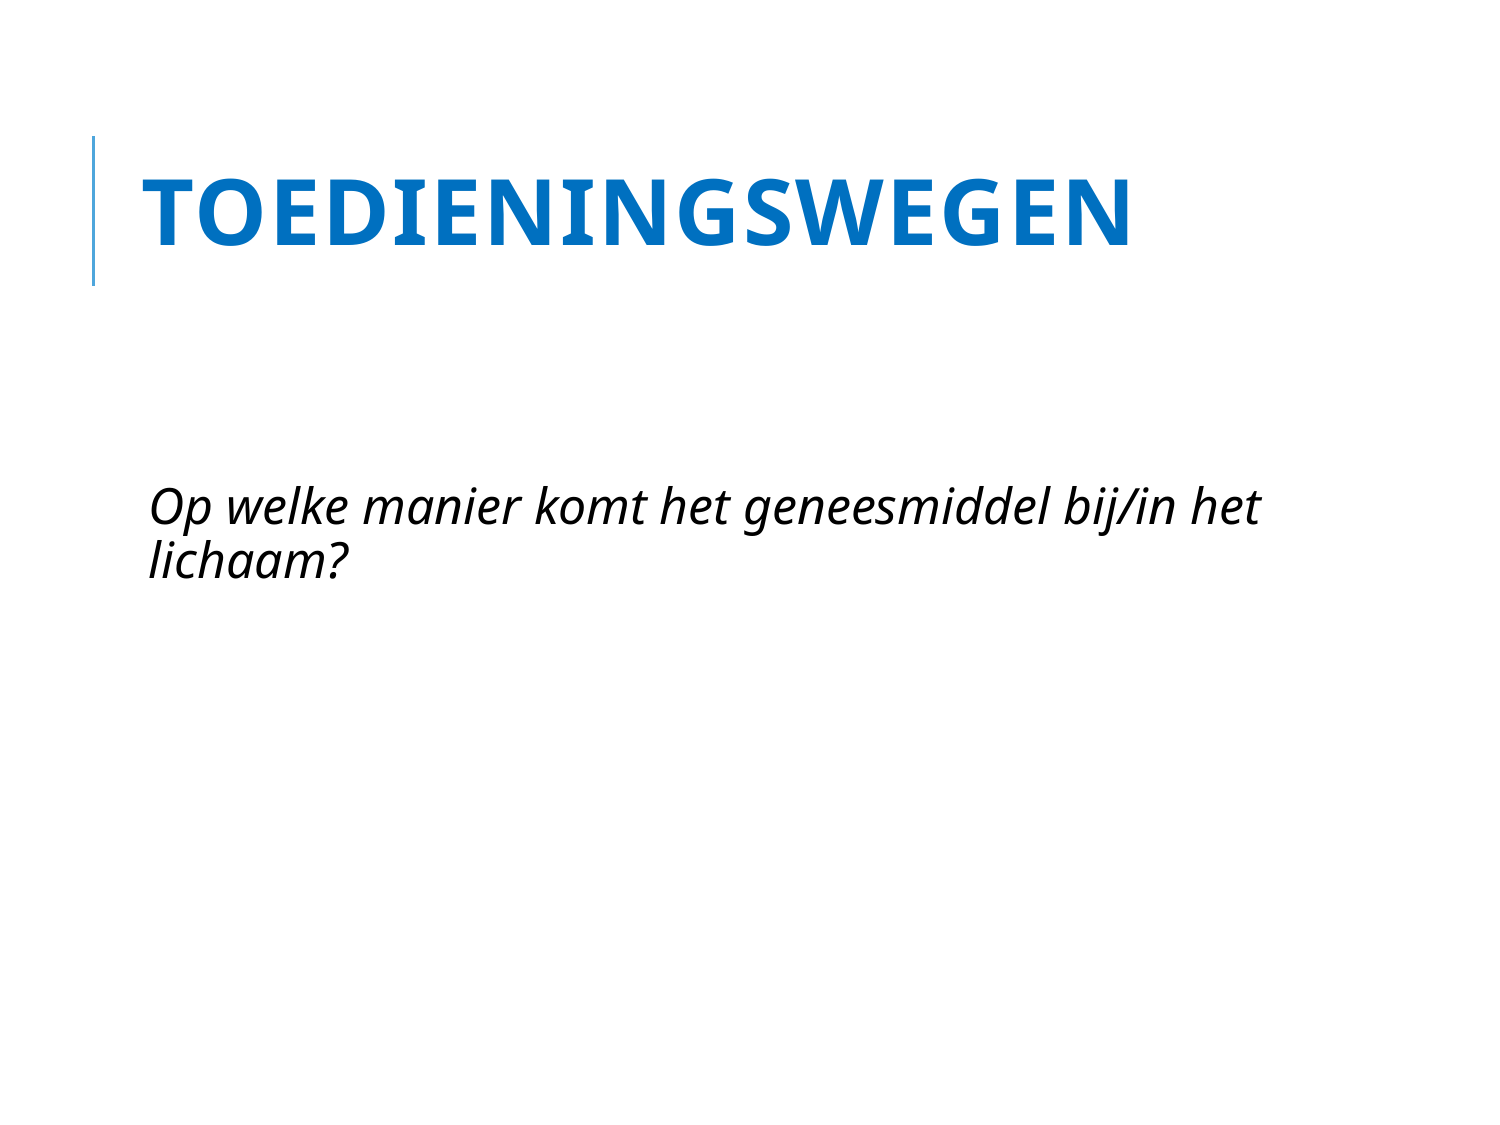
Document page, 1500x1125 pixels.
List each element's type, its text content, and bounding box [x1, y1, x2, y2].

list Op welke manier komt het geneesmiddel bij/in het lichaam? [126, 375, 1322, 1035]
title Toedieningswegen [126, 96, 1322, 342]
